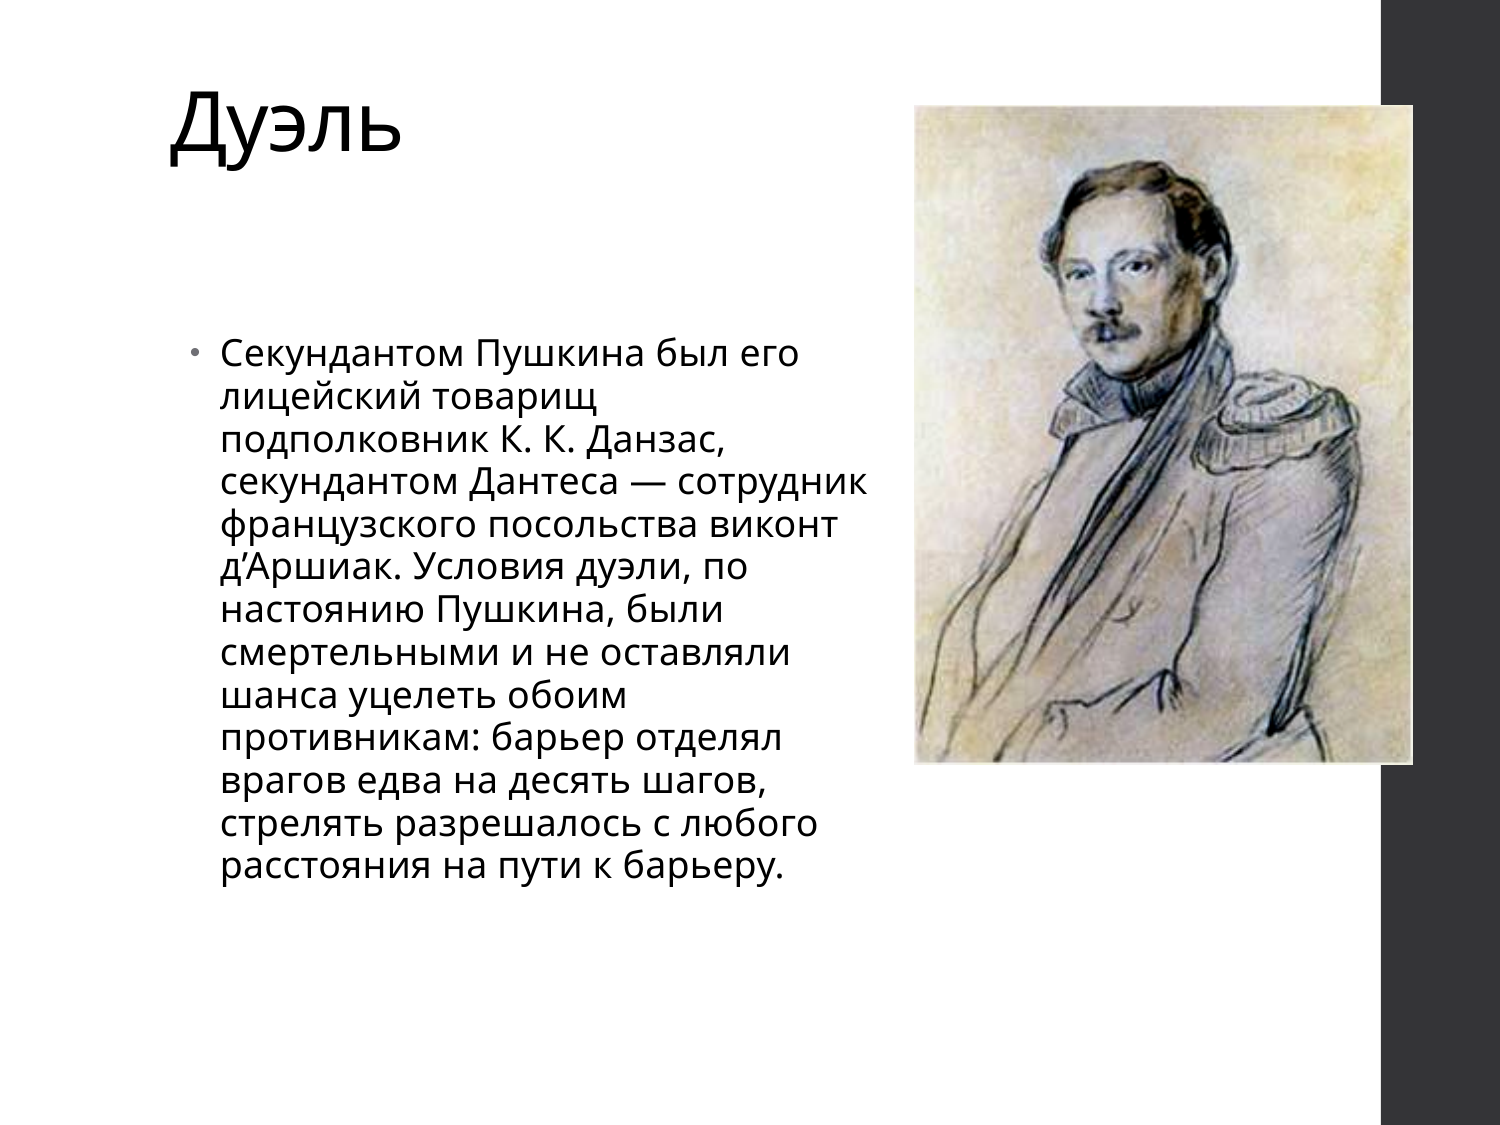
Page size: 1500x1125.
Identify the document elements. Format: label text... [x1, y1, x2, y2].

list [913, 105, 1413, 766]
list Секундантом Пушкина был его лицейский товарищ подполковник К. К. Данзас, секундантом Дантеса — сотрудник французского посольства виконт д’Аршиак. Условия дуэли, по настоянию Пушкина, были смертельными и не оставляли шанса уцелеть обоим противникам: барьер отделял врагов едва на десять шагов, стрелять разрешалось с любого расстояния на пути к барьеру. [174, 324, 891, 1000]
title Дуэль [155, 60, 1348, 278]
